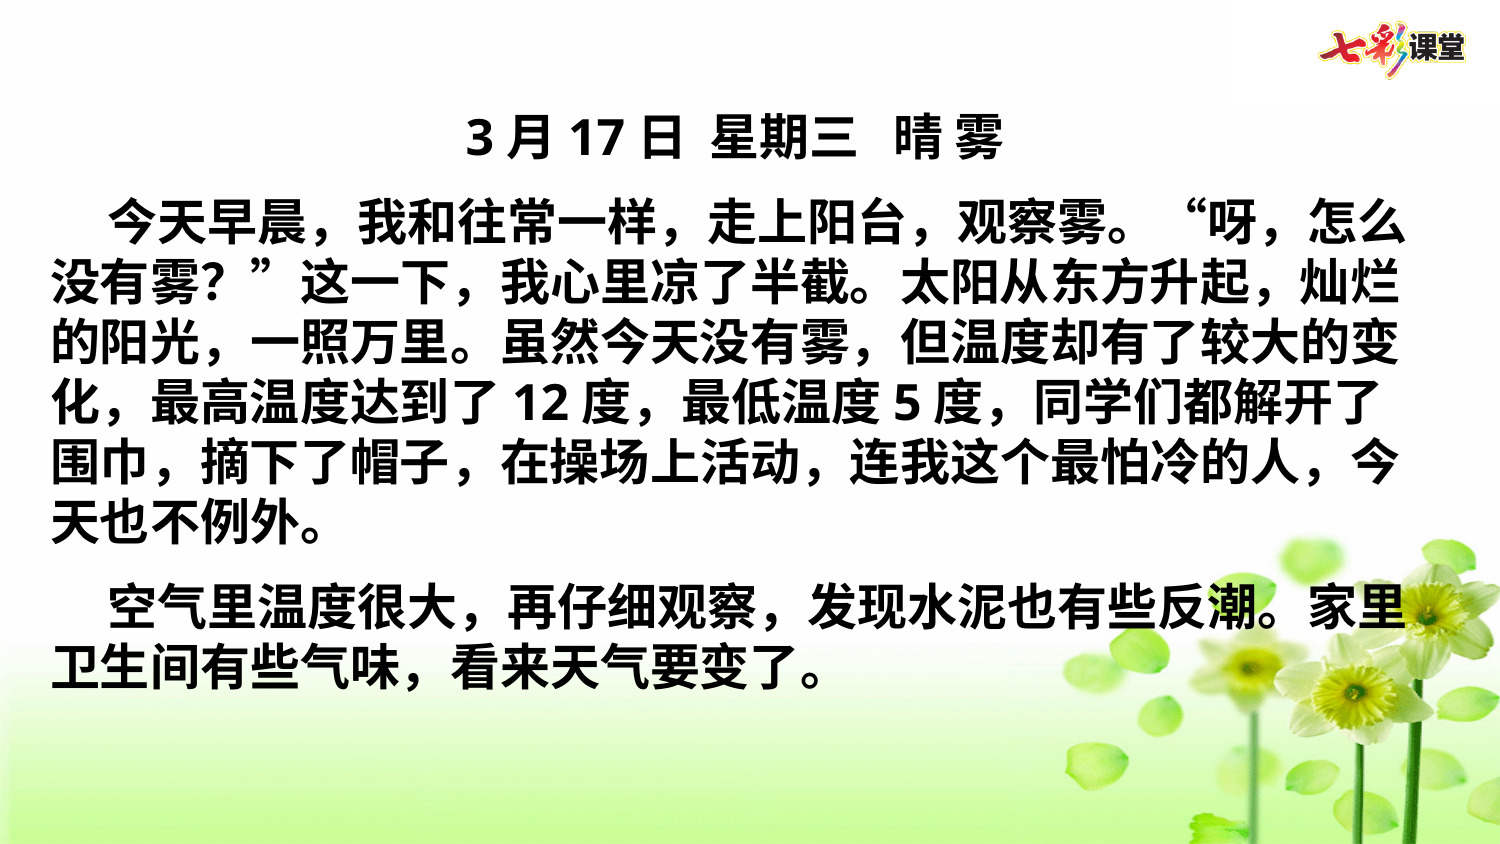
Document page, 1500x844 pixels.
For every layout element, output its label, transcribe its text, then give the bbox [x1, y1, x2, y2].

text_box 3月17日 星期三 晴 雾 今天早晨，我和往常一样，走上阳台，观察雾。“呀，怎么没有雾？”这一下，我心里凉了半截。太阳从东方升起，灿烂的阳光，一照万里。虽然今天没有雾，但温度却有了较大的变化，最高温度达到了12度，最低温度5度，同学们都解开了围巾，摘下了帽子，在操场上活动，连我这个最怕冷的人，今天也不例外。 空气里温度很大，再仔细观察，发现水泥也有些反潮。家里卫生间有些气味，看来天气要变了。 [35, 114, 1435, 704]
picture [0, 0, 1500, 844]
